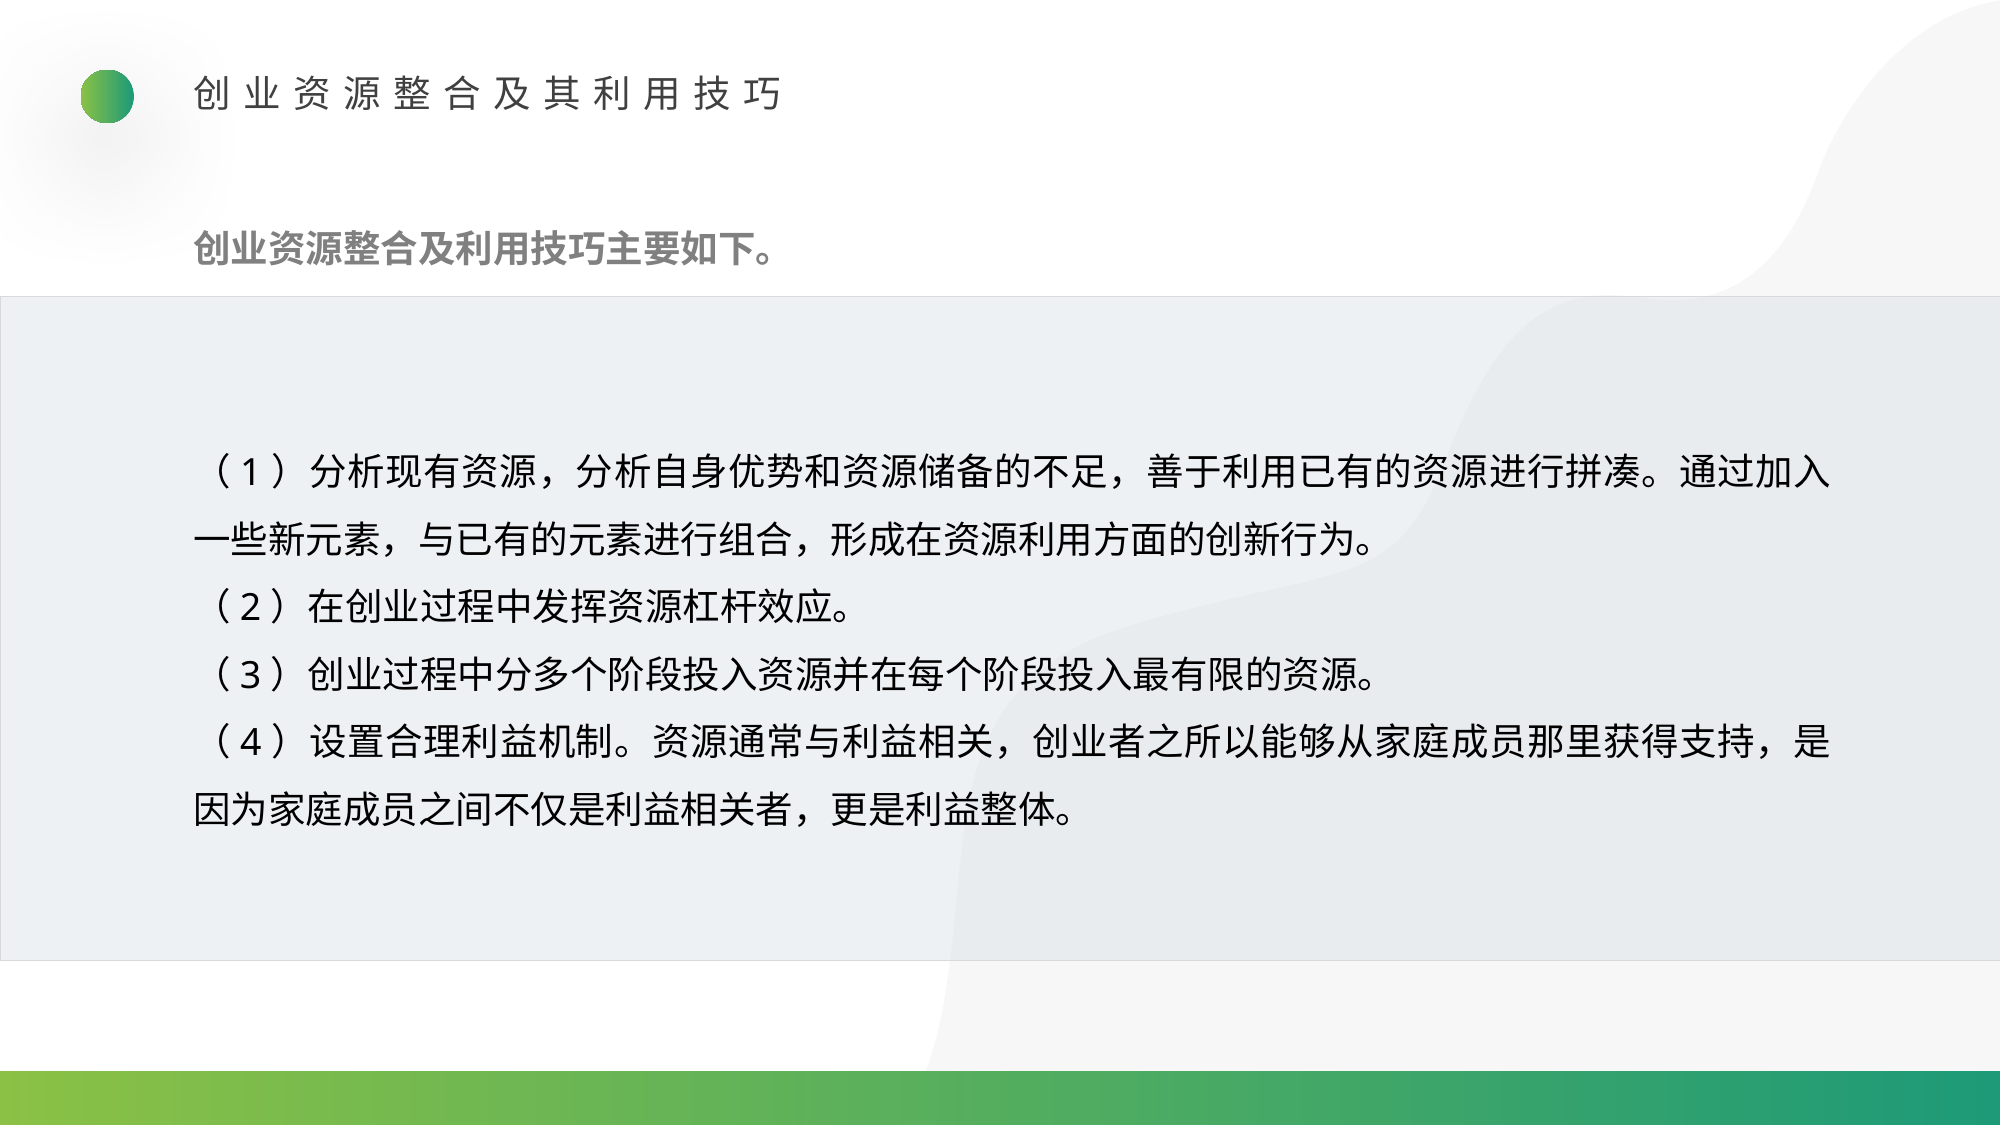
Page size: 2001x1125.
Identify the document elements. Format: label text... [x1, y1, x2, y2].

text_box 创业资源整合及其利用技巧 [178, 62, 965, 123]
text_box （1）分析现有资源，分析自身优势和资源储备的不足，善于利用已有的资源进行拼凑。通过加入一些新元素，与已有的元素进行组合，形成在资源利用方面的创新行为。 （2）在创业过程中发挥资源杠杆效应。 （3）创业过程中分多个阶段投入资源并在每个阶段投入最有限的资源。 （4）设置合理利益机制。资源通常与利益相关，创业者之所以能够从家庭成员那里获得支持，是因为家庭成员之间不仅是利益相关者，更是利益整体。 [178, 418, 1846, 839]
text_box [0, 295, 2000, 961]
text_box 创业资源整合及利用技巧主要如下。 [178, 217, 983, 278]
